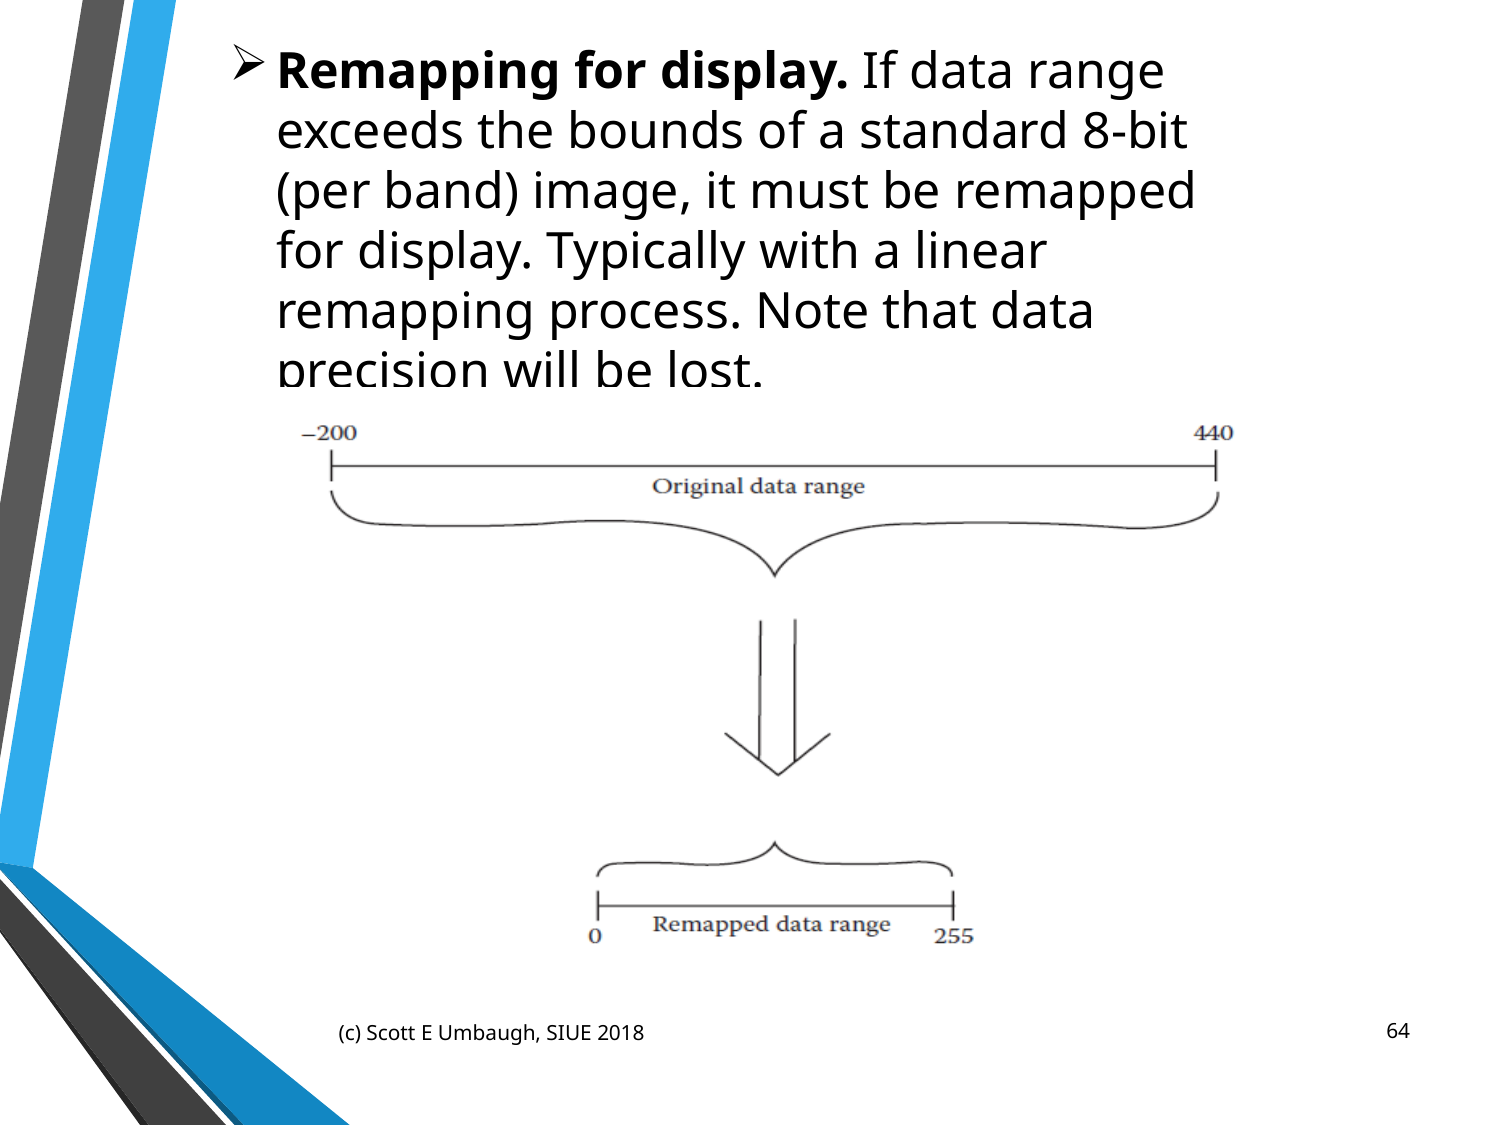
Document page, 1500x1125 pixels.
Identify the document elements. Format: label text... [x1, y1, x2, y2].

list Remapping for display. If data range exceeds the bounds of a standard 8-bit (per band) image, it must be remapped for display. Typically with a linear remapping process. Note that data precision will be lost. [214, 24, 1265, 413]
footer (c) Scott E Umbaugh, SIUE 2018 [323, 1001, 1196, 1062]
slide_number 64 [1354, 1001, 1425, 1062]
picture [256, 387, 1350, 958]
